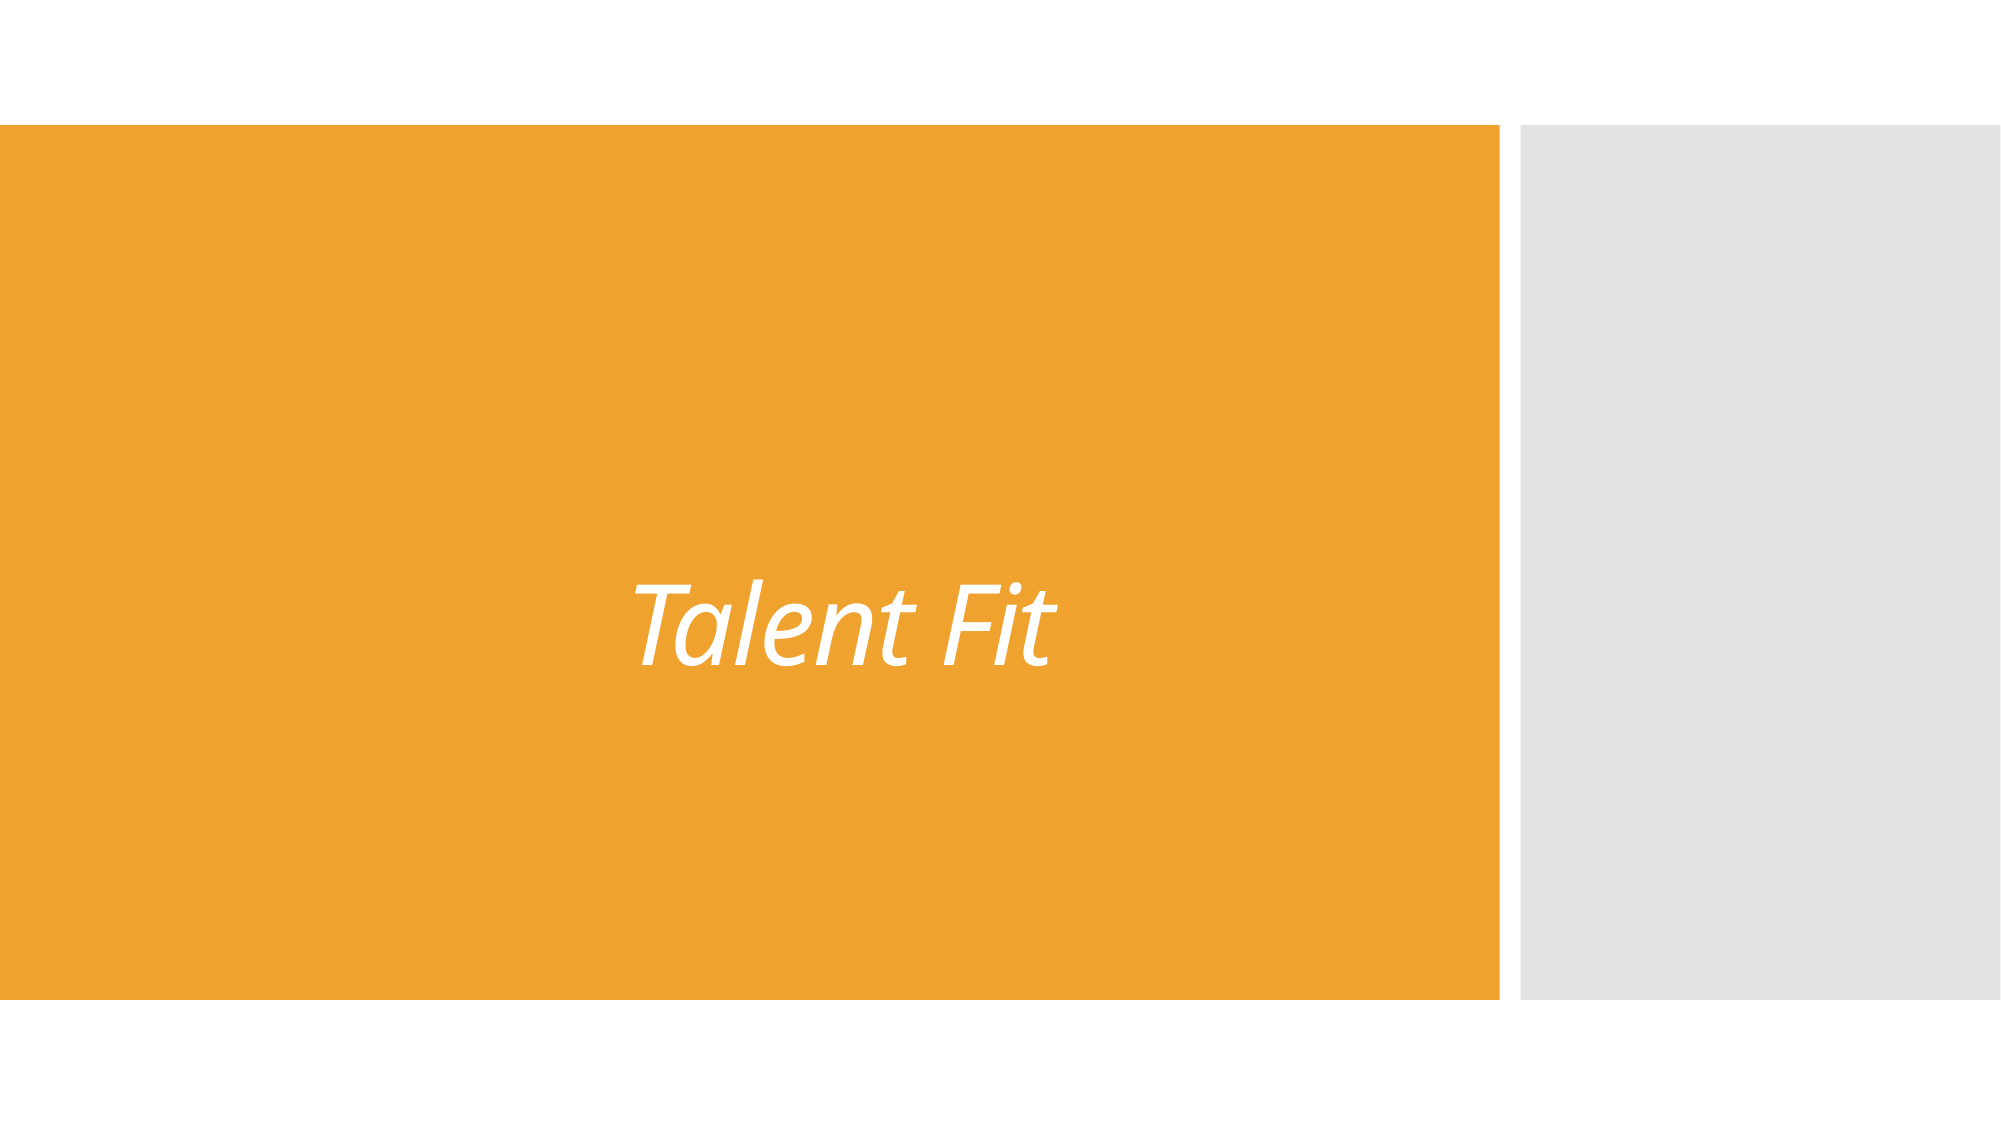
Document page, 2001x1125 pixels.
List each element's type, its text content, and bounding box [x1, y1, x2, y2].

title Talent Fit [610, 213, 1790, 698]
